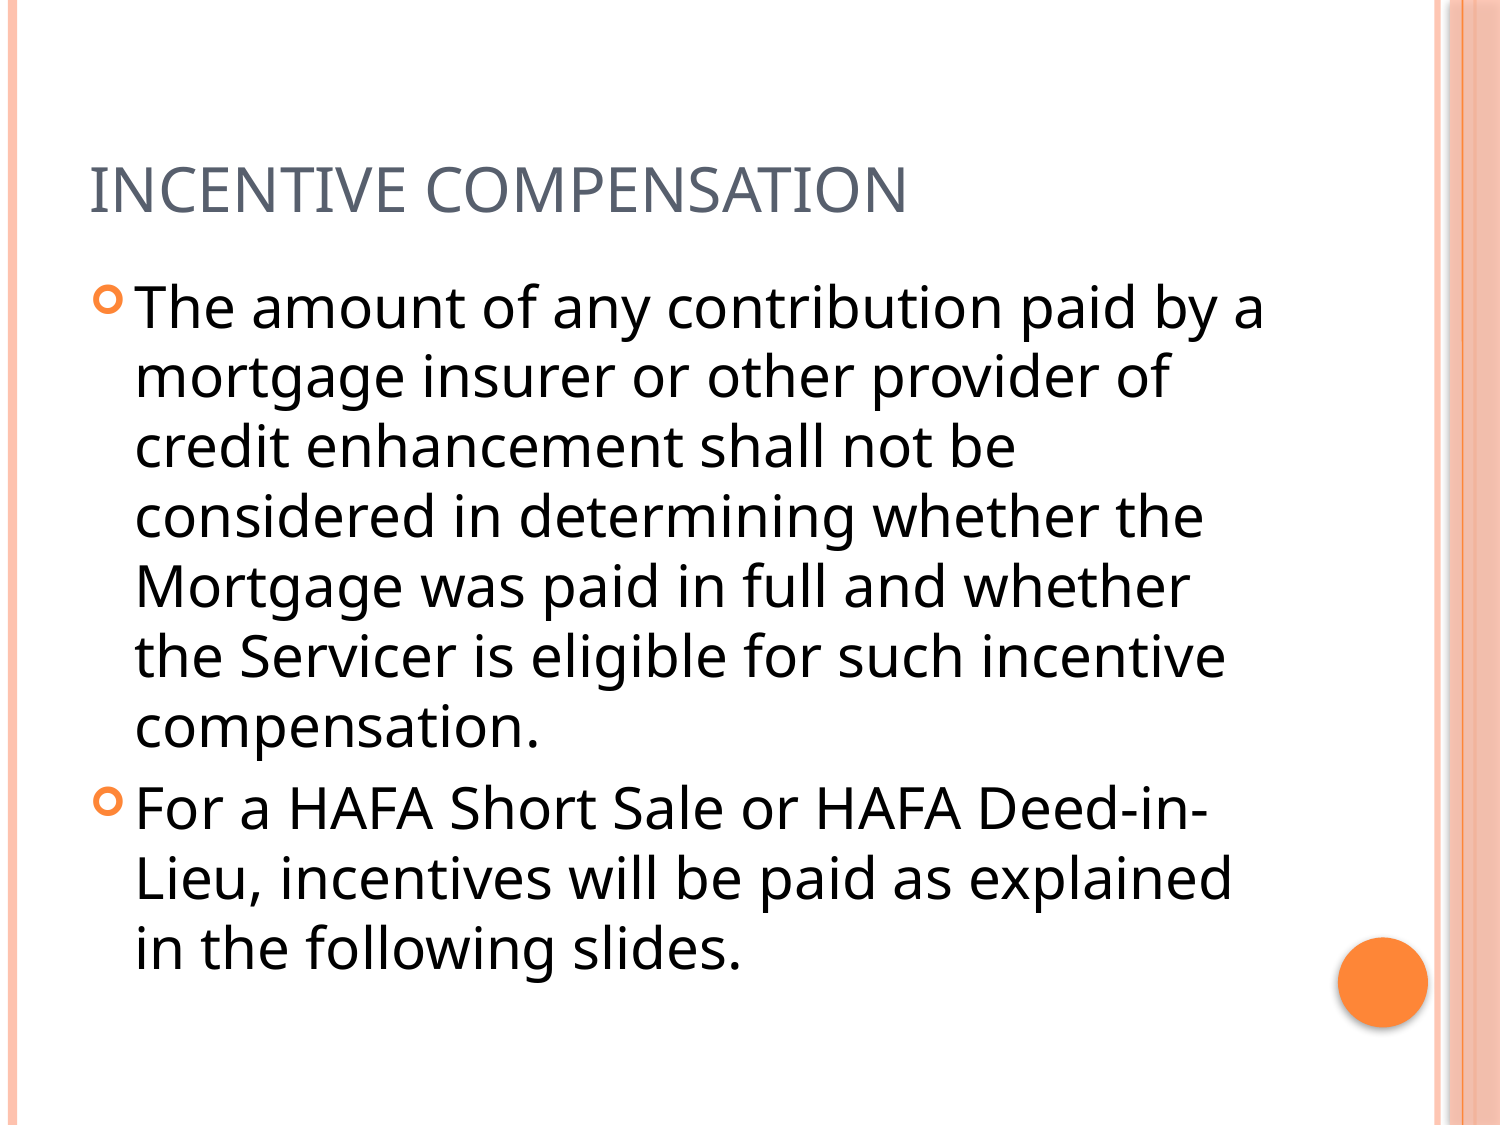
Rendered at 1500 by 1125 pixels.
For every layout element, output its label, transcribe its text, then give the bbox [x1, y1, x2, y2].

title Incentive compensation [75, 45, 1300, 233]
list The amount of any contribution paid by a mortgage insurer or other provider of credit enhancement shall not be considered in determining whether the Mortgage was paid in full and whether the Servicer is eligible for such incentive compensation. For a HAFA Short Sale or HAFA Deed-in-Lieu, incentives will be paid as explained in the following slides. [75, 262, 1300, 1062]
